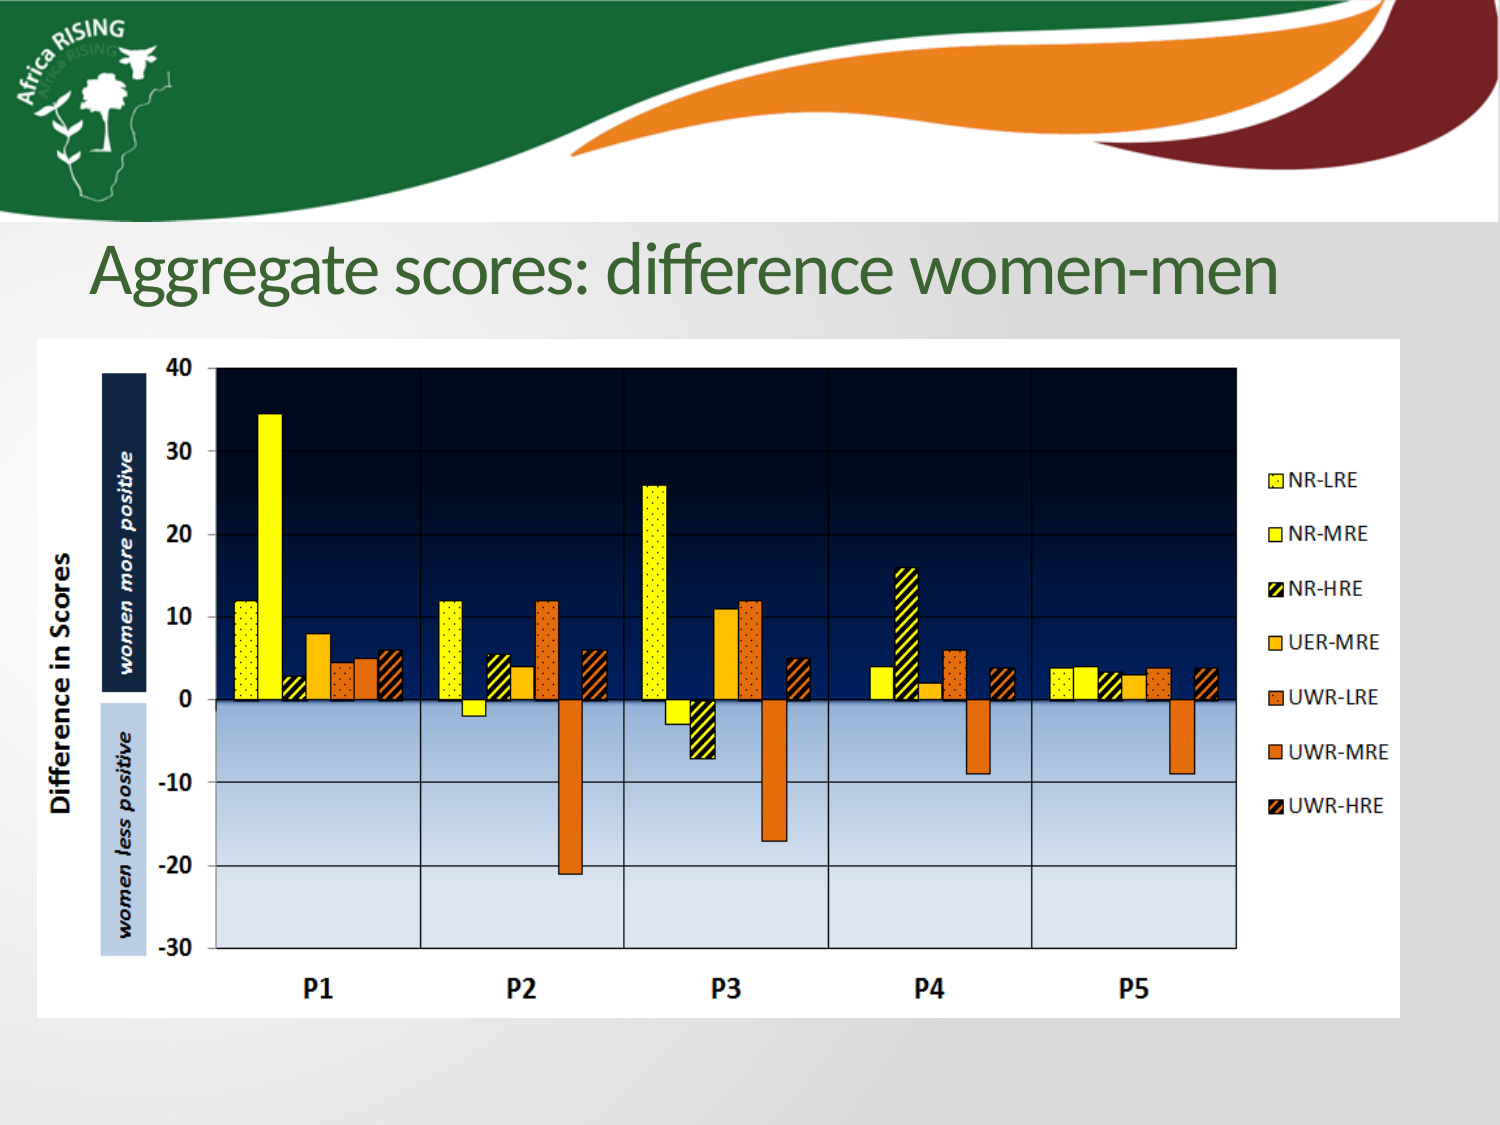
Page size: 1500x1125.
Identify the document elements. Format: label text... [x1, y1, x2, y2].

title Aggregate scores: difference women-men [75, 212, 1425, 338]
picture [0, 0, 1499, 222]
picture [36, 338, 1401, 1018]
